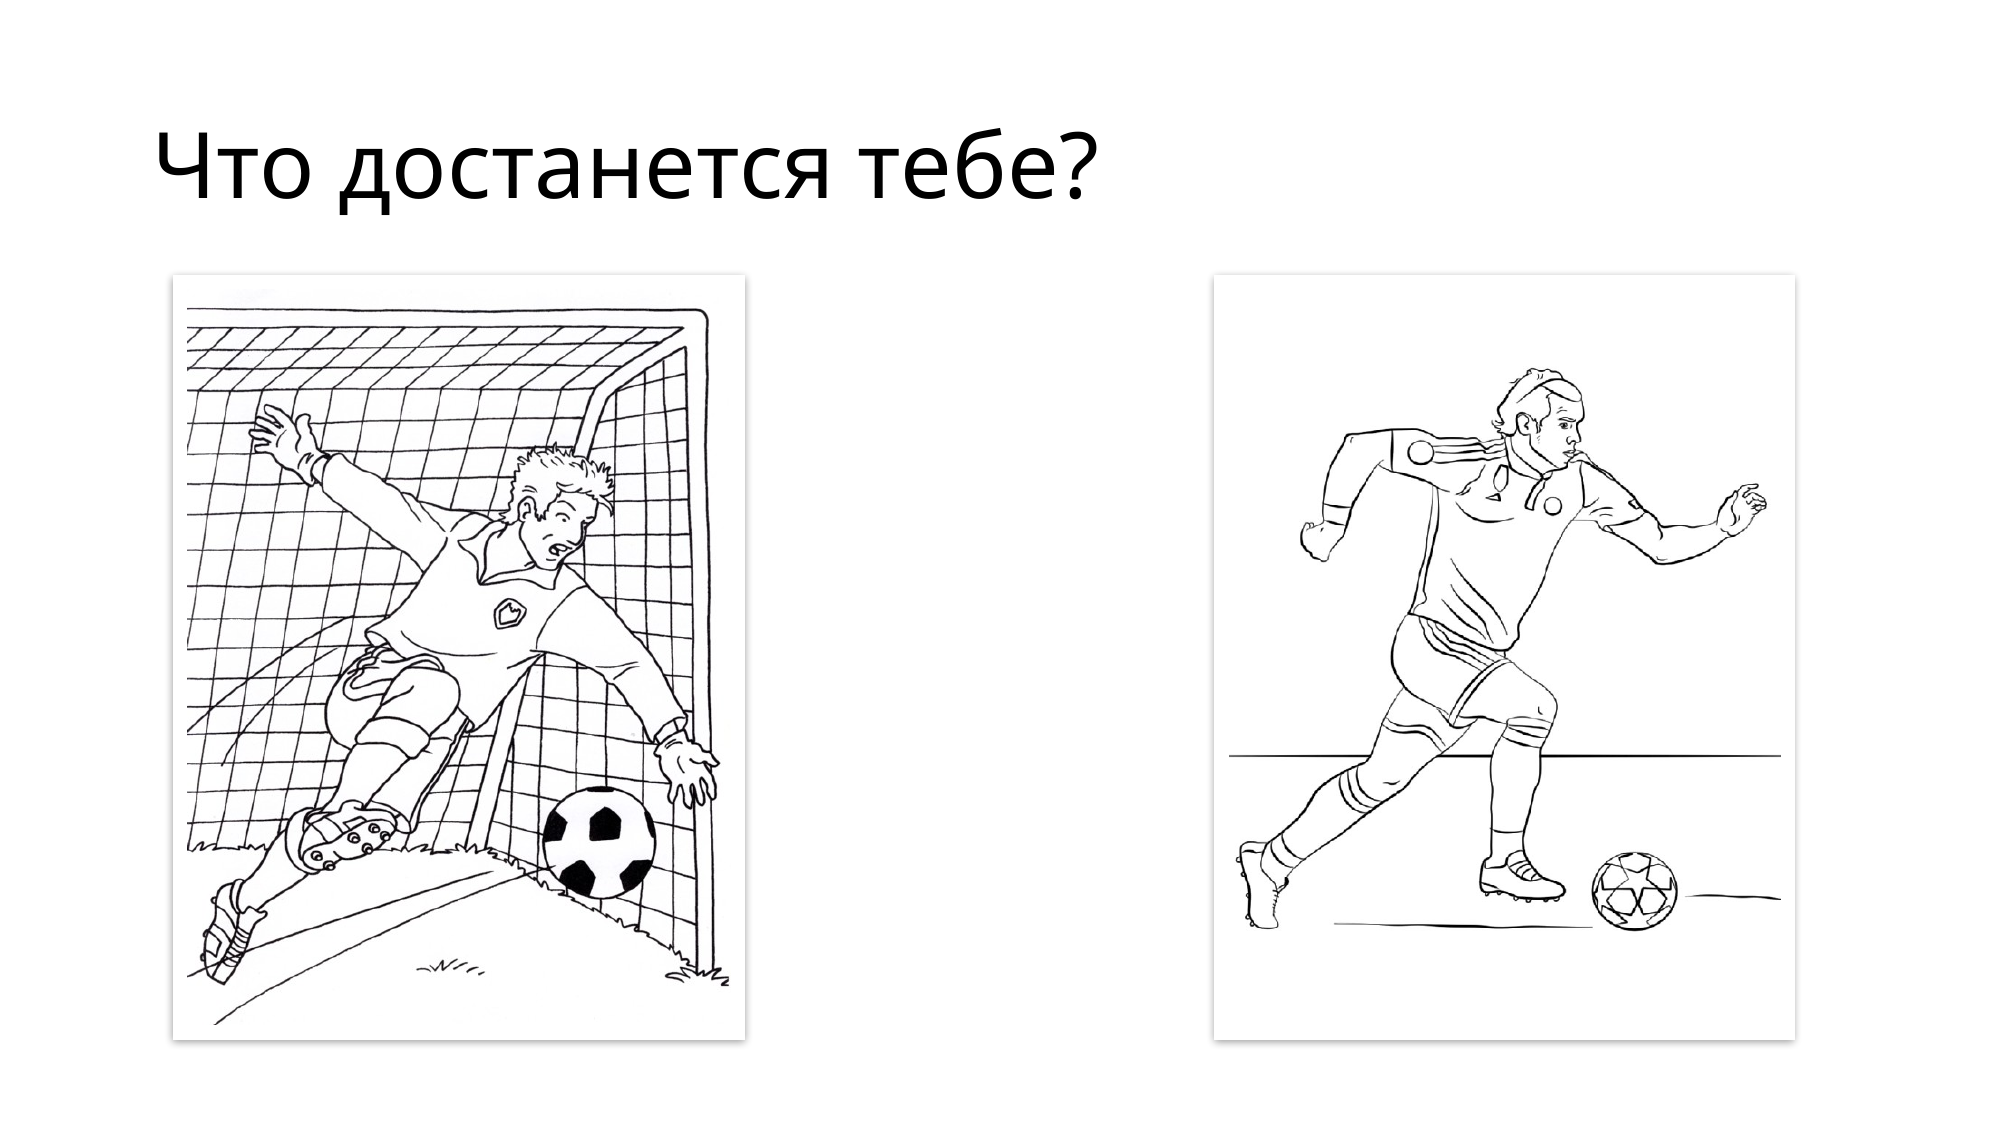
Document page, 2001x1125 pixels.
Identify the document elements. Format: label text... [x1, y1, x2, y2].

title Что достанется тебе? [137, 59, 1863, 278]
picture [1228, 289, 1781, 1025]
picture [187, 289, 731, 1025]
